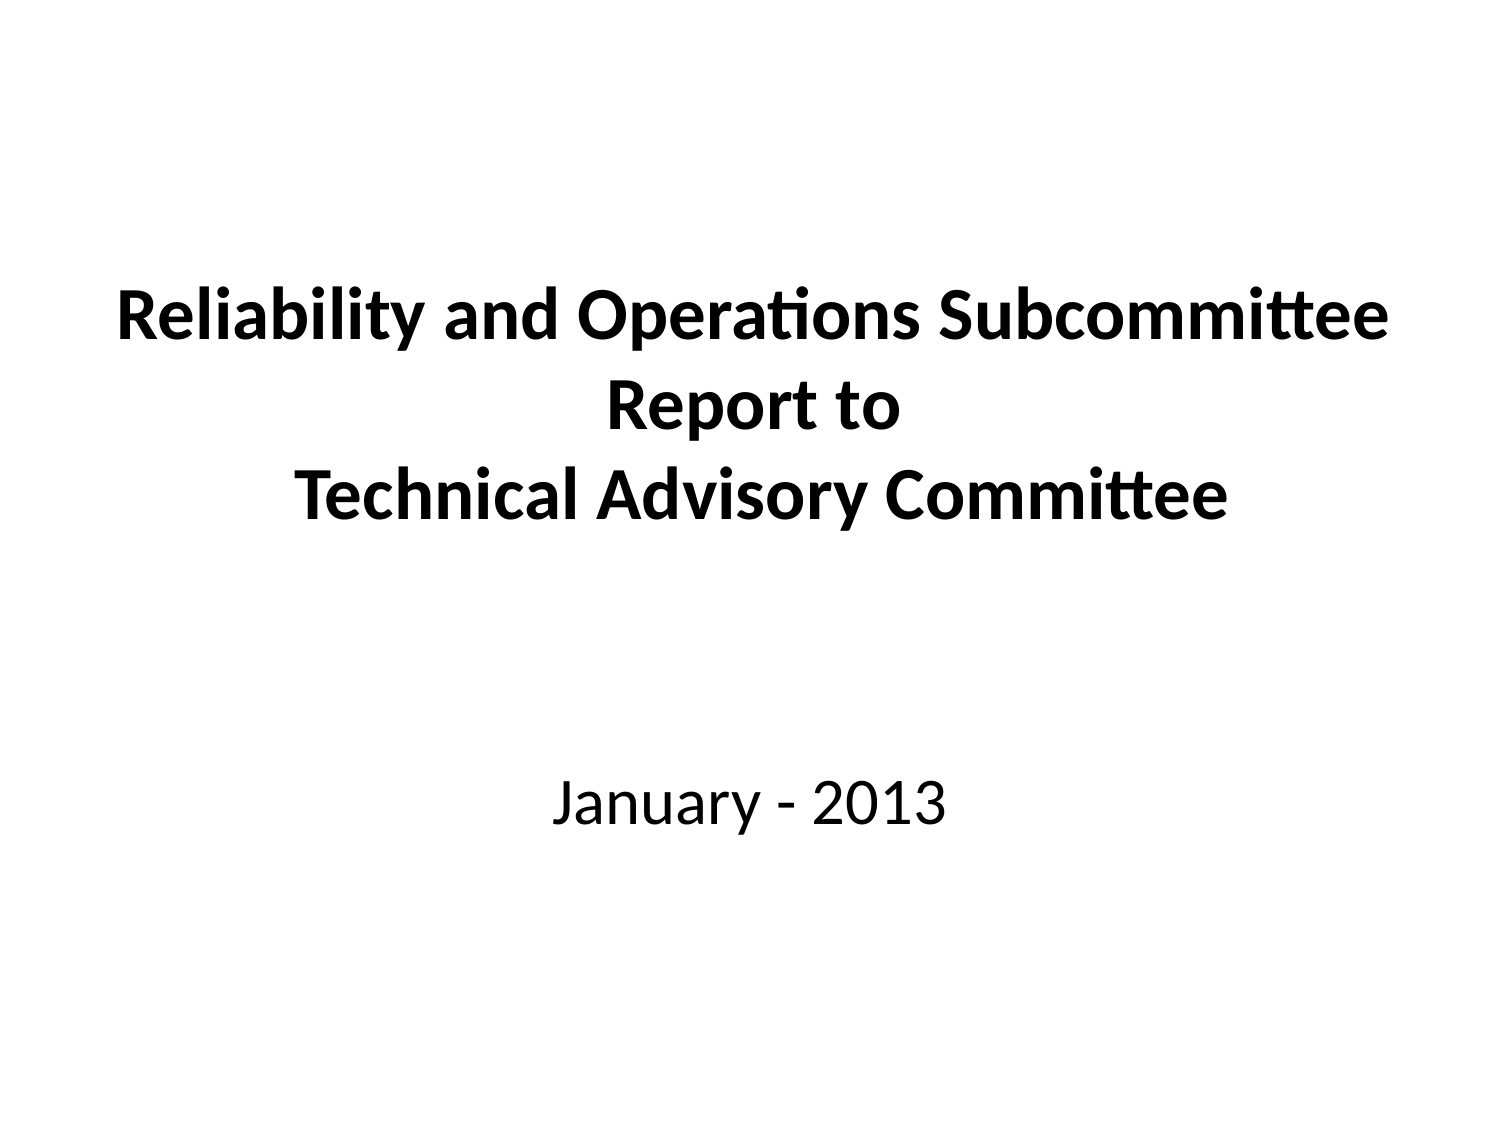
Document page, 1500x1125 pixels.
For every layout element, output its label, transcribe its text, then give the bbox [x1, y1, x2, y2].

title Reliability and Operations Subcommittee Report to Technical Advisory Committee [99, 162, 1425, 638]
subtitle January - 2013 [225, 750, 1275, 863]
